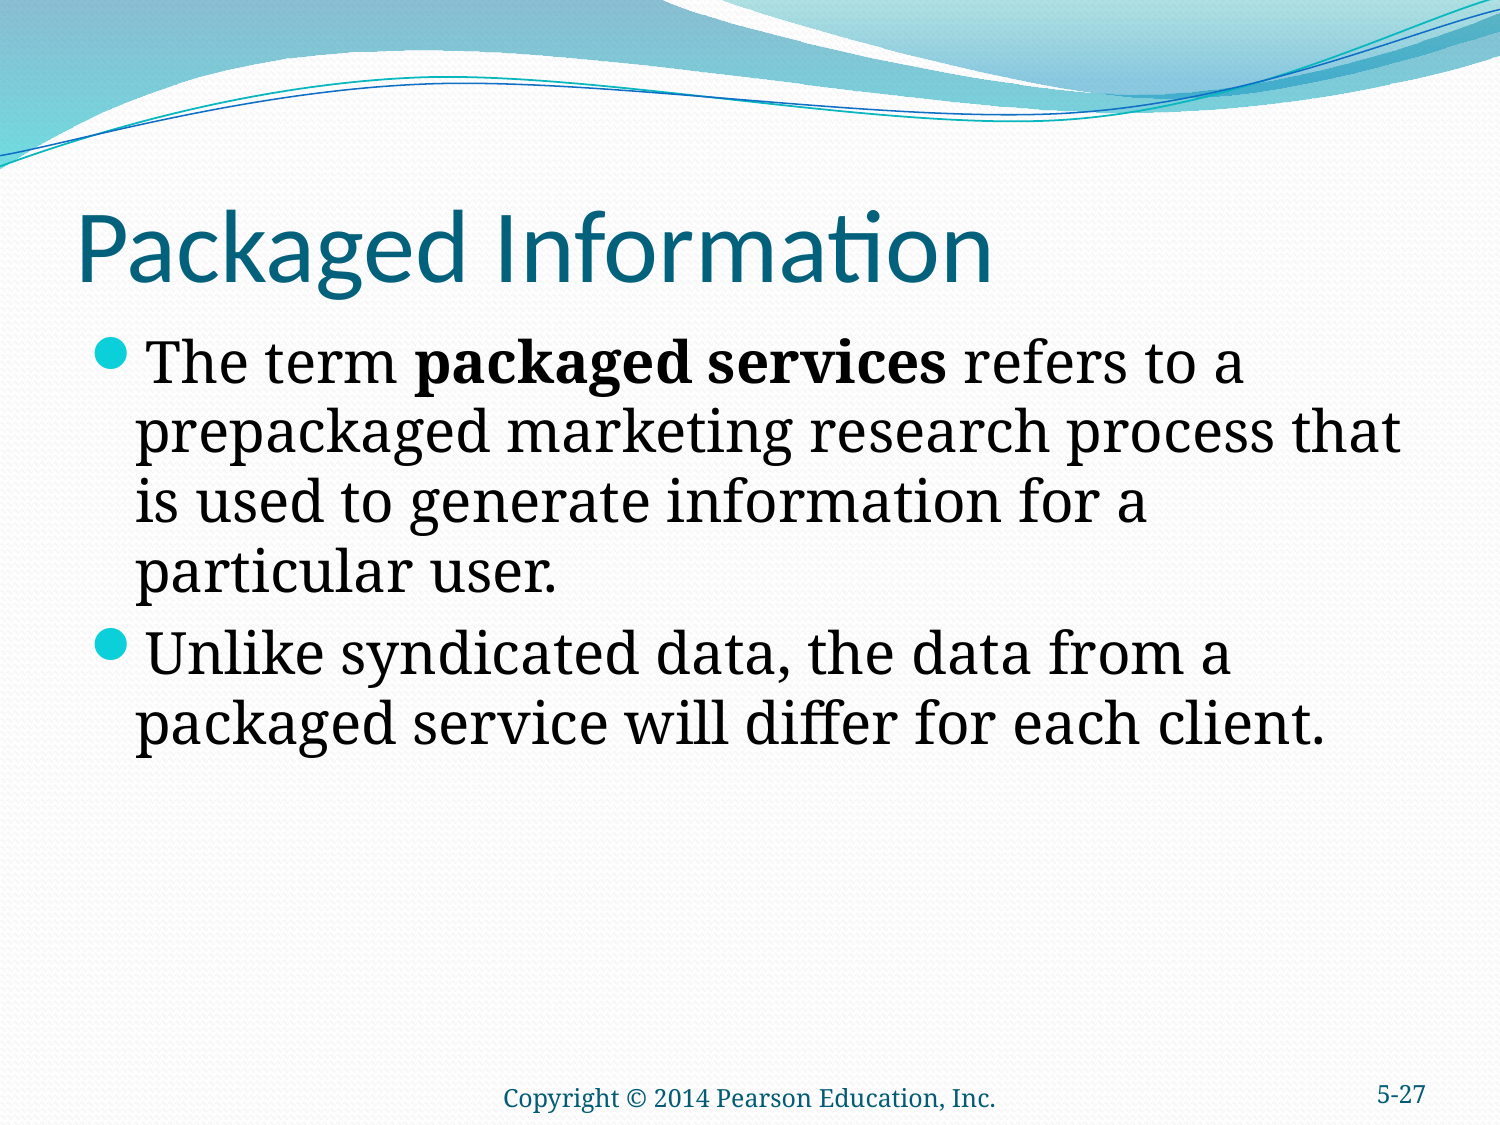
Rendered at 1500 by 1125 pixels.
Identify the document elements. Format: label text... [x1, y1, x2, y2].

list The term packaged services refers to a prepackaged marketing research process that is used to generate information for a particular user. Unlike syndicated data, the data from a packaged service will differ for each client. [74, 317, 1426, 1038]
title Packaged Information [74, 115, 1426, 304]
